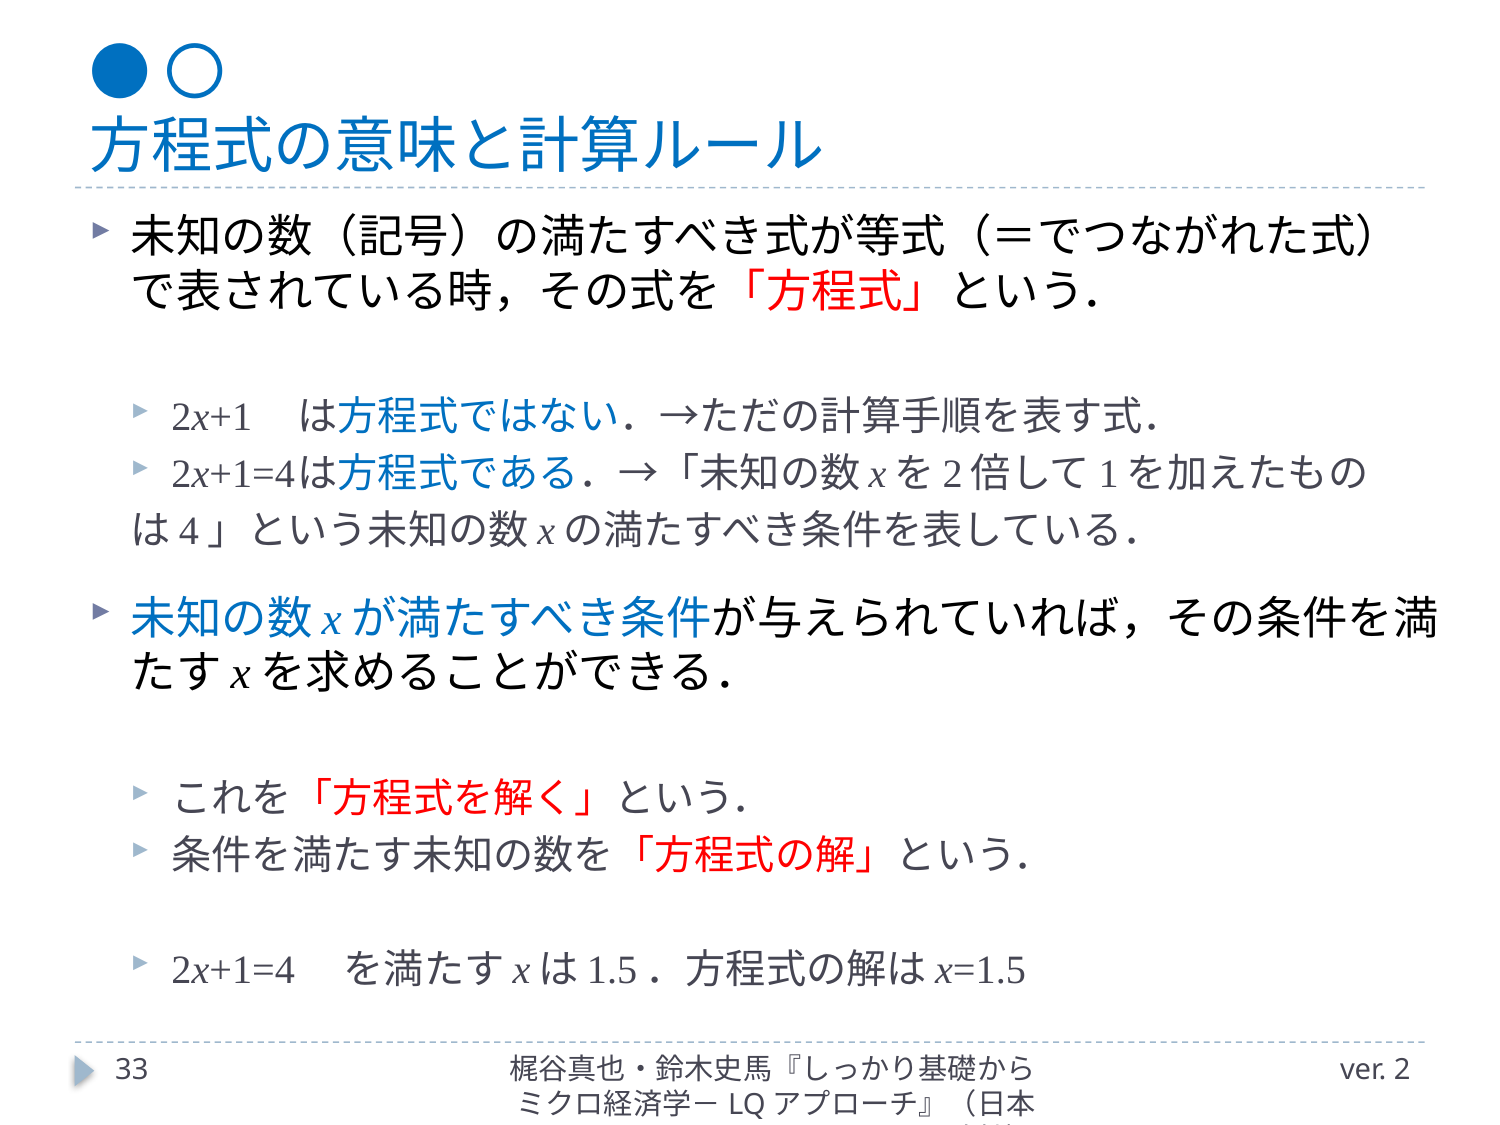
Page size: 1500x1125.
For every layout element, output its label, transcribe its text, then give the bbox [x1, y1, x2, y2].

slide_number ver. 2 [1050, 1042, 1426, 1103]
footer 梶谷真也・鈴木史馬『しっかり基礎からミクロ経済学－LQアプローチ』（日本評論社） [475, 1042, 1050, 1103]
slide_number 33 [100, 1042, 426, 1103]
list 未知の数（記号）の満たすべき式が等式（＝でつながれた式）で表されている時，その式を「方程式」という． 2x+1 は方程式ではない．→ただの計算手順を表す式． 2x+1=4 は方程式である．→「未知の数xを2倍して1を加えたもの は4」という未知の数xの満たすべき条件を表している． 未知の数xが満たすべき条件が与えられていれば，その条件を満たすxを求めることができる． これを「方程式を解く」という． 条件を満たす未知の数を「方程式の解」という． 2x+1=4 を満たすxは1.5．方程式の解はx=1.5 [75, 200, 1459, 1010]
title ●〇 方程式の意味と計算ルール [75, 24, 1425, 188]
